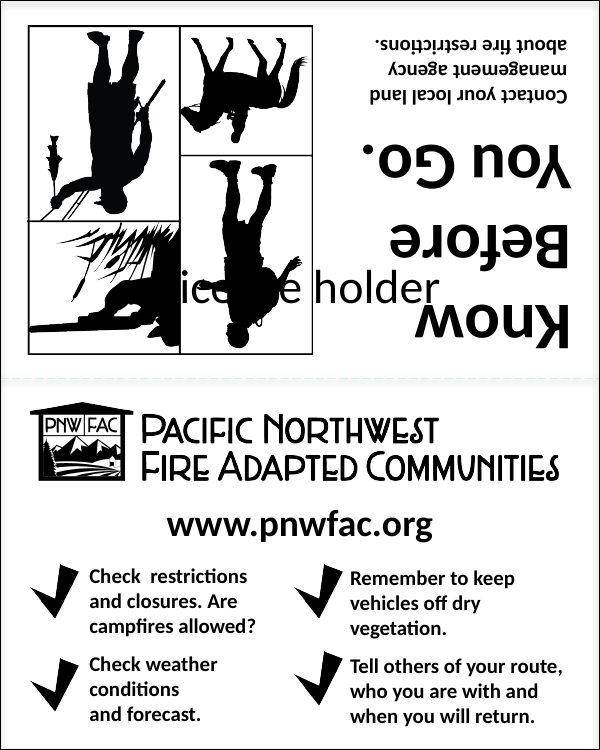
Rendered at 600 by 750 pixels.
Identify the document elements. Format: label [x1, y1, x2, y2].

picture [30, 564, 79, 618]
text_box [0, 0, 600, 378]
picture [27, 25, 313, 355]
picture [294, 651, 343, 705]
picture [30, 402, 559, 481]
picture [30, 658, 79, 712]
picture [294, 564, 343, 618]
text_box [0, 384, 600, 750]
